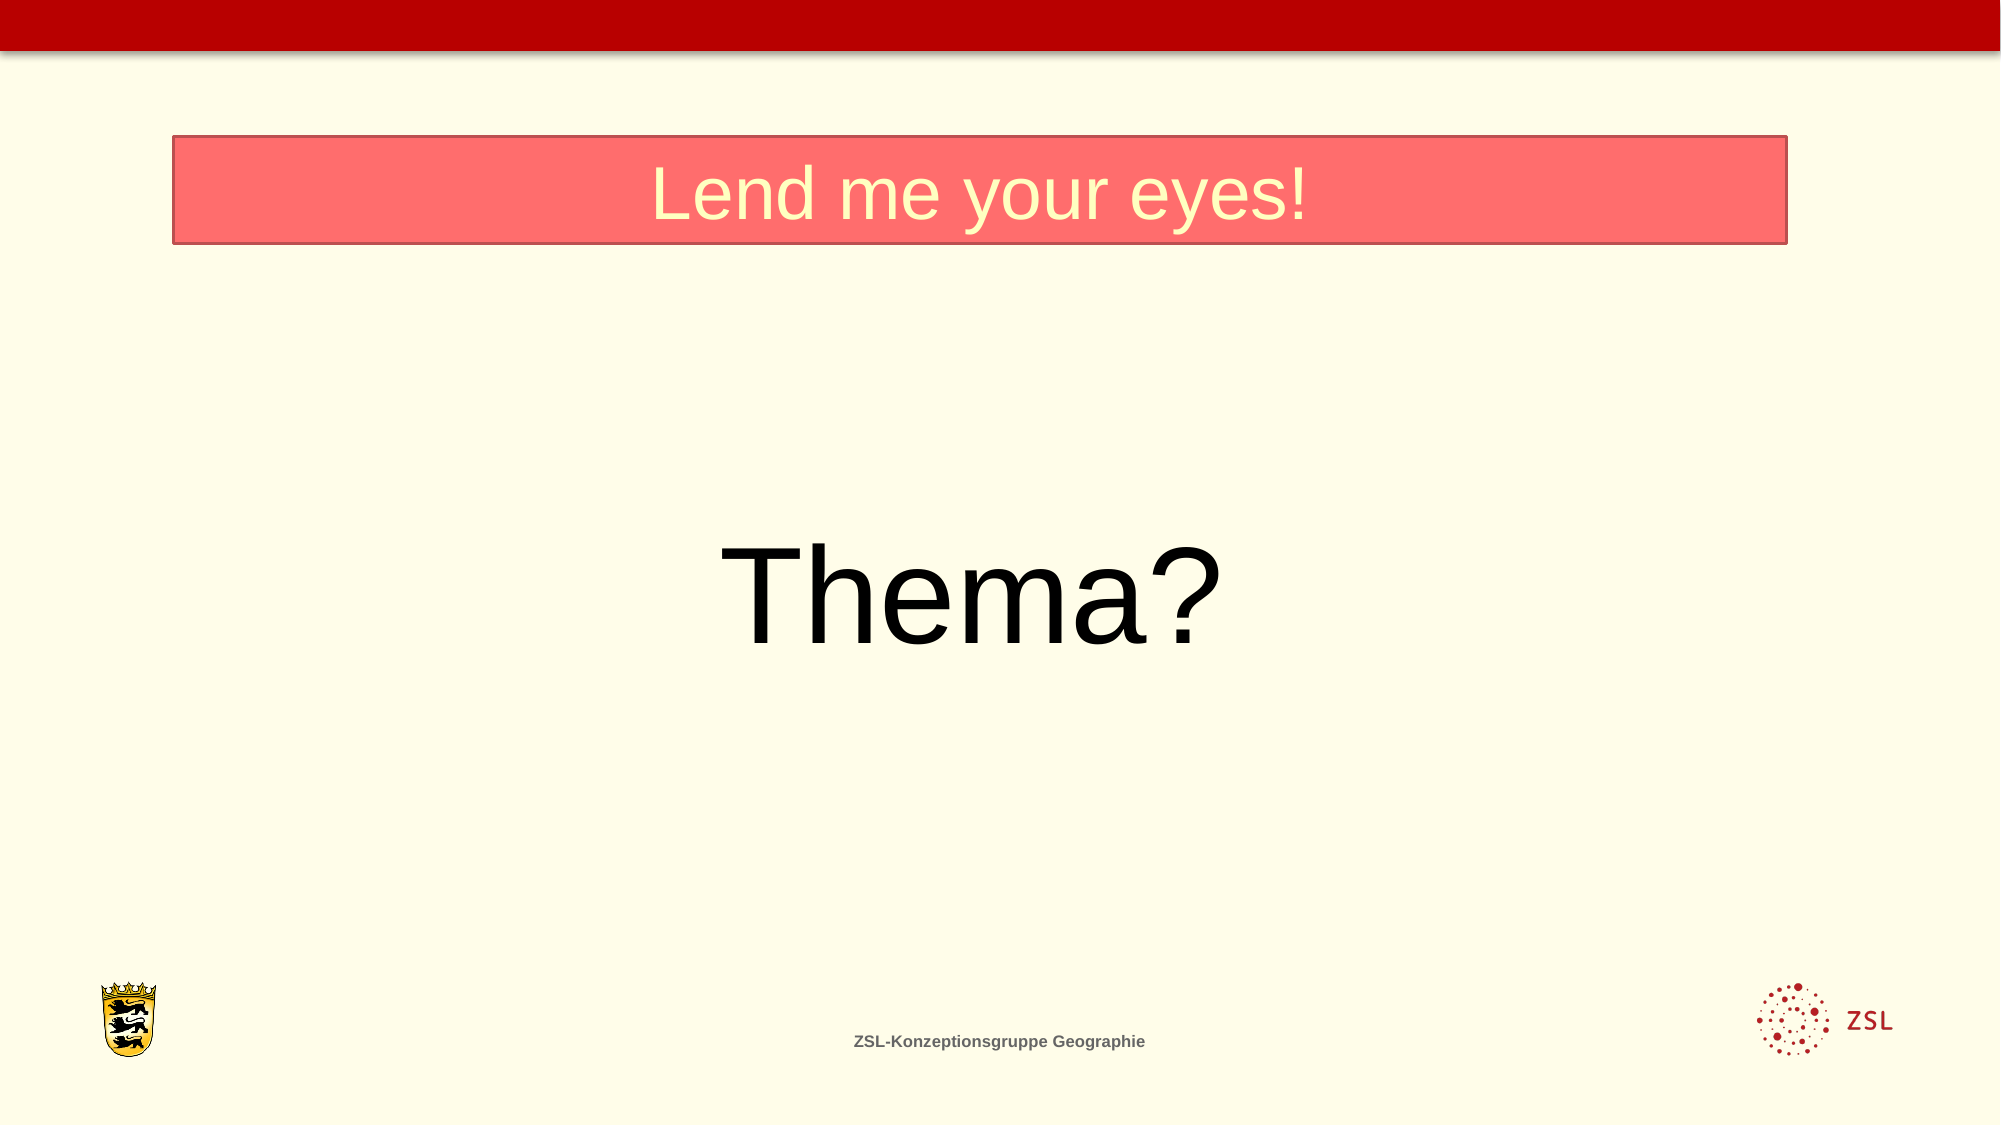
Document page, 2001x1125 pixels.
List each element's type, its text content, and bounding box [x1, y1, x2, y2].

footer ZSL-Konzeptionsgruppe Geographie [704, 1023, 1296, 1083]
picture [99, 979, 158, 1059]
text_box Lend me your eyes! [172, 135, 1788, 245]
text_box Thema? [704, 498, 1296, 681]
